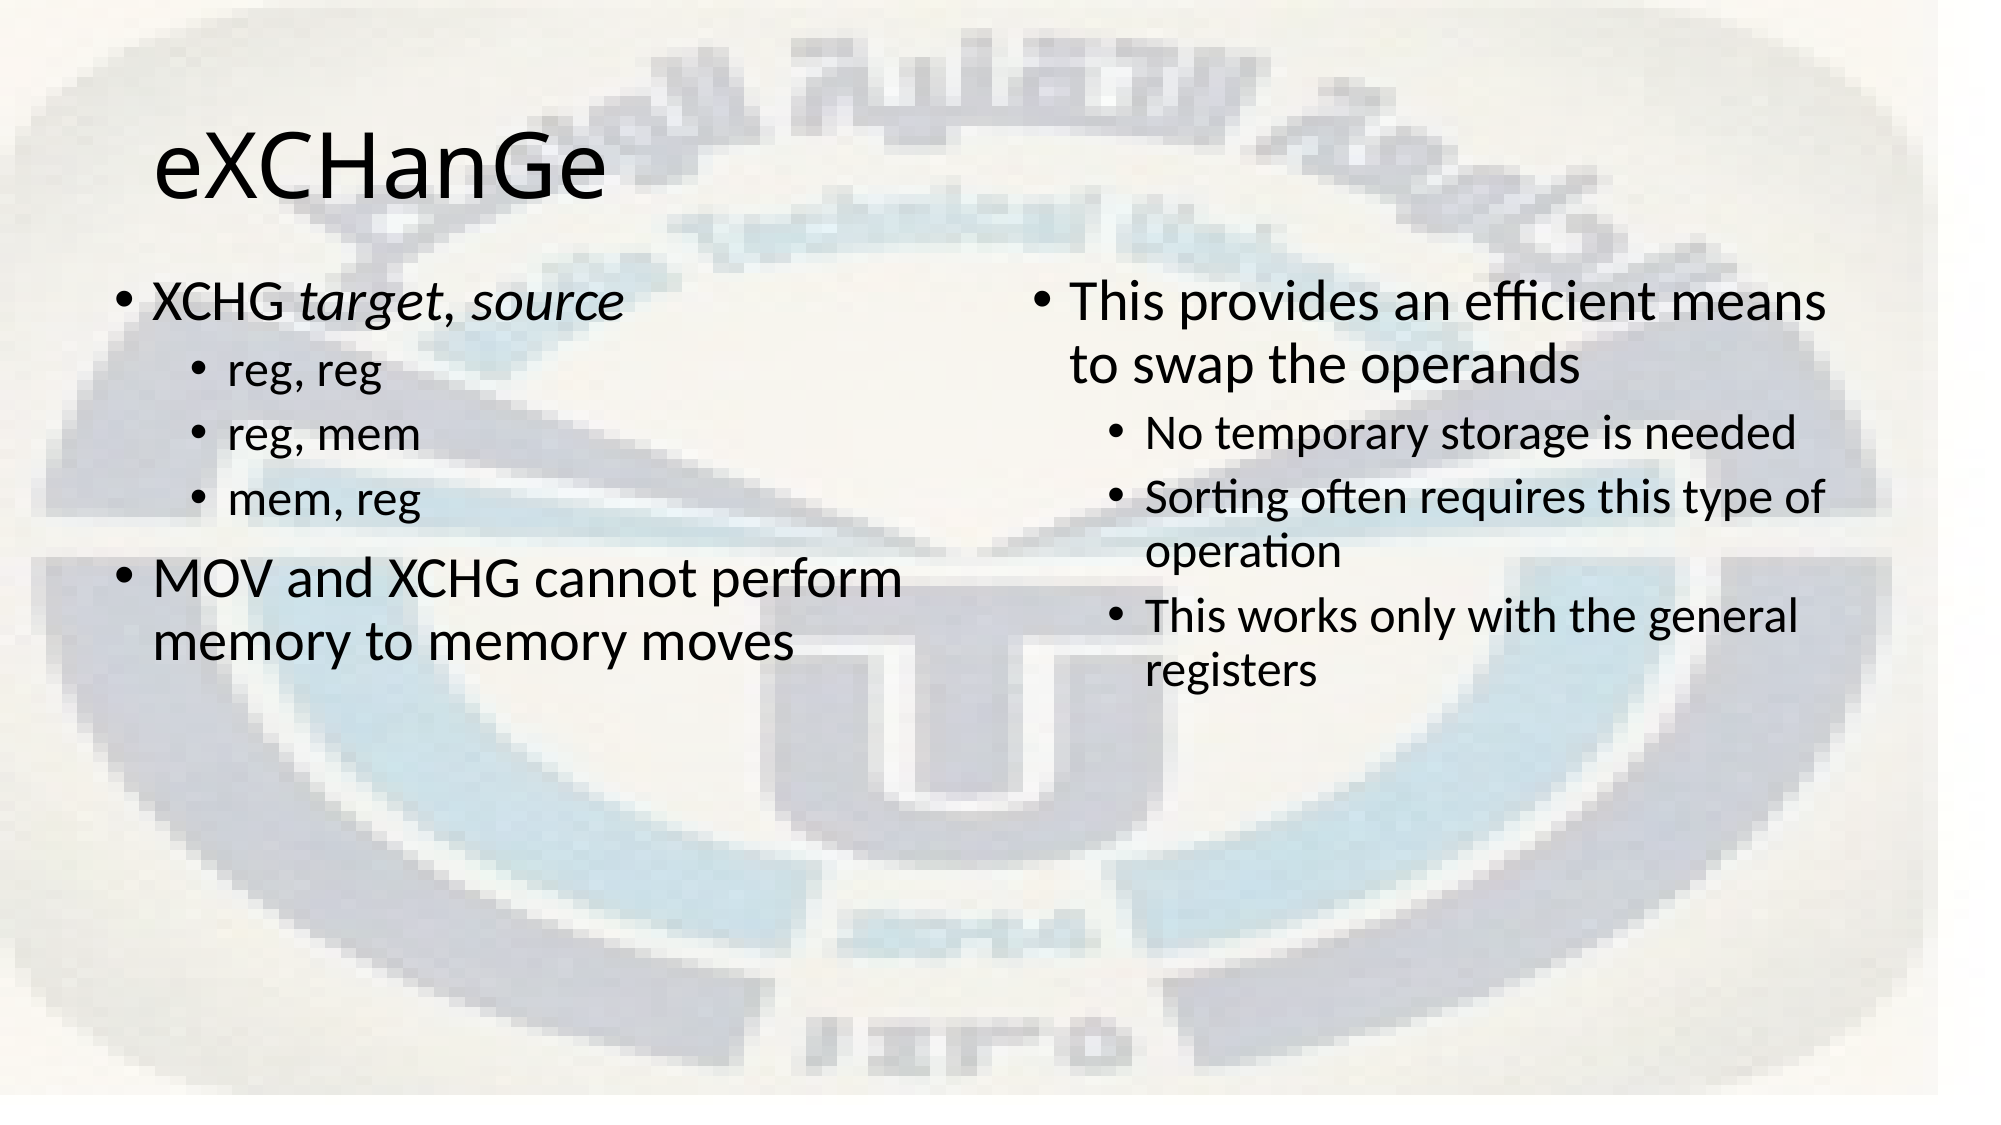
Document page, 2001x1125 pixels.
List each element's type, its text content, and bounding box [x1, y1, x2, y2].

list This provides an efficient means to swap the operands No temporary storage is needed Sorting often requires this type of operation This works only with the general registers [1017, 262, 1900, 1005]
text_box Label Operator Operand[s] ;Comment INIT: mov ax, bx ; Copy contents of bx into ax Label - INIT: Operator - mov Operands - ax and bx Comment - alphanumeric string between ; and \n Not case sensitive Unlike other assemblers, destination operand is first mov is the mnemonic that the assembler translates into an opcode [0, 0, 2000, 1125]
title eXCHanGe [137, 59, 1863, 278]
list XCHG target, source reg, reg reg, mem mem, reg MOV and XCHG cannot perform memory to memory moves [99, 262, 983, 1005]
